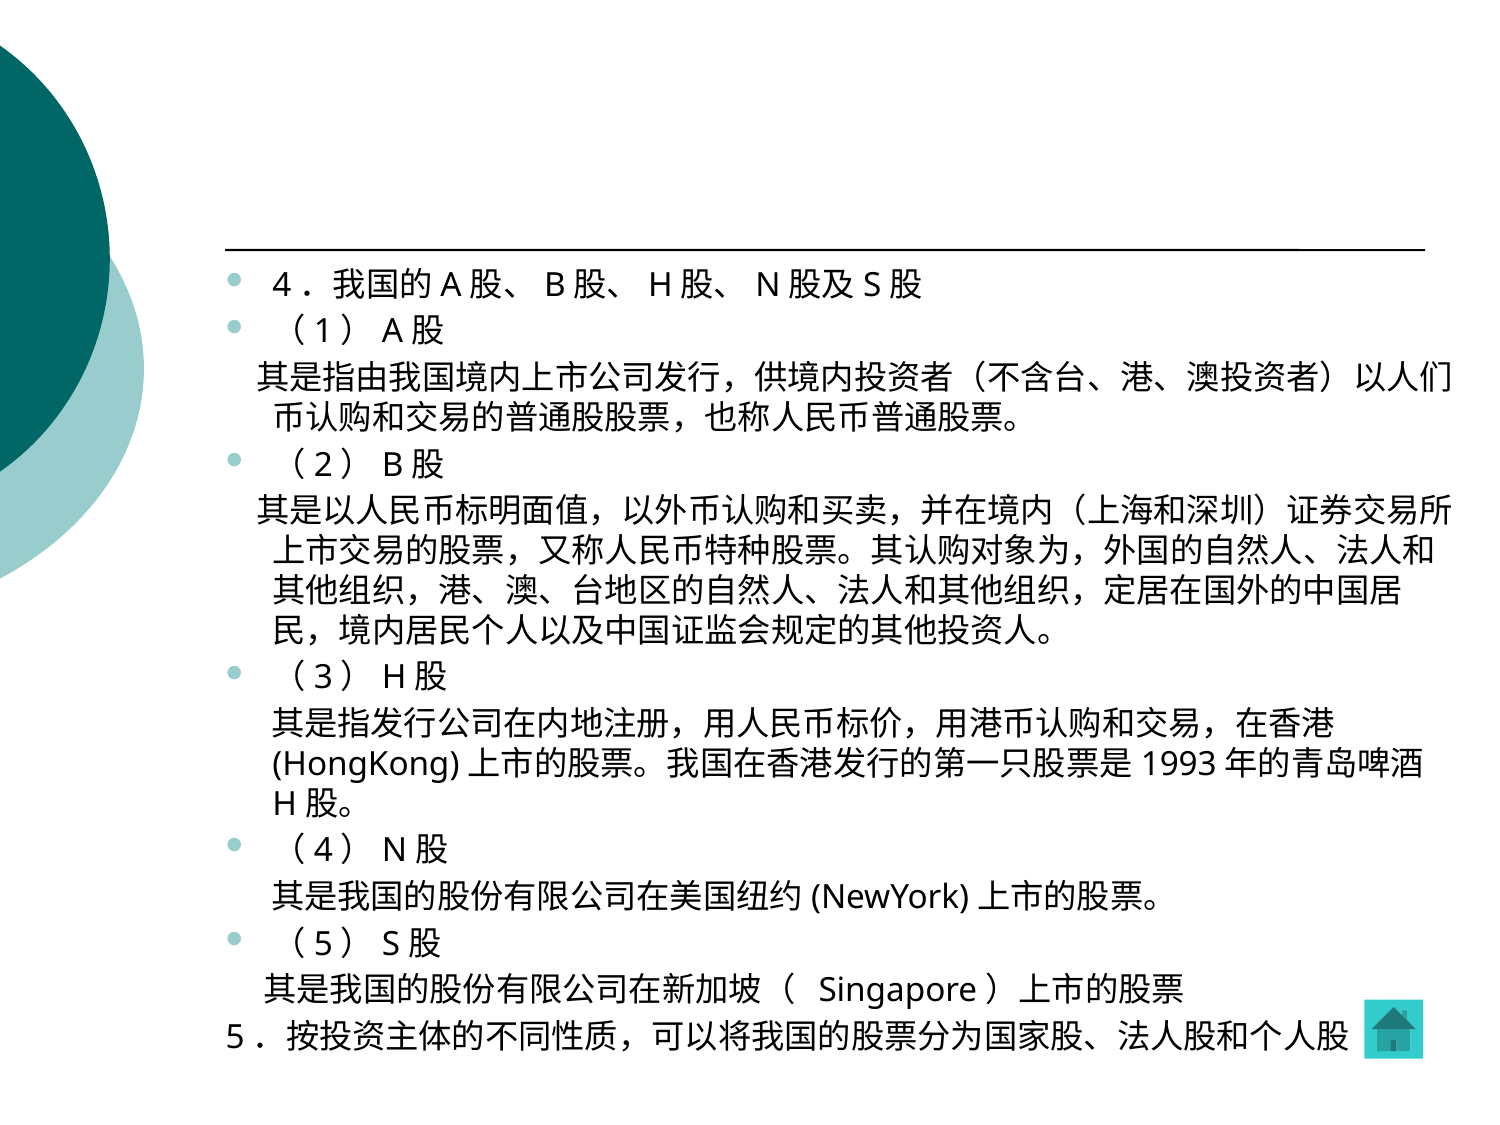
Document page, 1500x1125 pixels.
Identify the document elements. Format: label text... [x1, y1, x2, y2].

text_box [1364, 999, 1424, 1059]
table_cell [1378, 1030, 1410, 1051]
list 4．我国的A股、B股、H股、N股及S股 （1）A股 其是指由我国境内上市公司发行，供境内投资者（不含台、港、澳投资者）以人们币认购和交易的普通股股票，也称人民币普通股票。 （2）B股 其是以人民币标明面值，以外币认购和买卖，并在境内（上海和深圳）证券交易所上市交易的股票，又称人民币特种股票。其认购对象为，外国的自然人、法人和其他组织，港、澳、台地区的自然人、法人和其他组织，定居在国外的中国居民，境内居民个人以及中国证监会规定的其他投资人。 （3）H股 其是指发行公司在内地注册，用人民币标价，用港币认购和交易，在香港(HongKong)上市的股票。我国在香港发行的第一只股票是1993年的青岛啤酒H股。 （4）N股 其是我国的股份有限公司在美国纽约(NewYork)上市的股票。 （5）S股 其是我国的股份有限公司在新加坡（ Singapore）上市的股票 5．按投资主体的不同性质，可以将我国的股票分为国家股、法人股和个人股 [135, 255, 1471, 1095]
